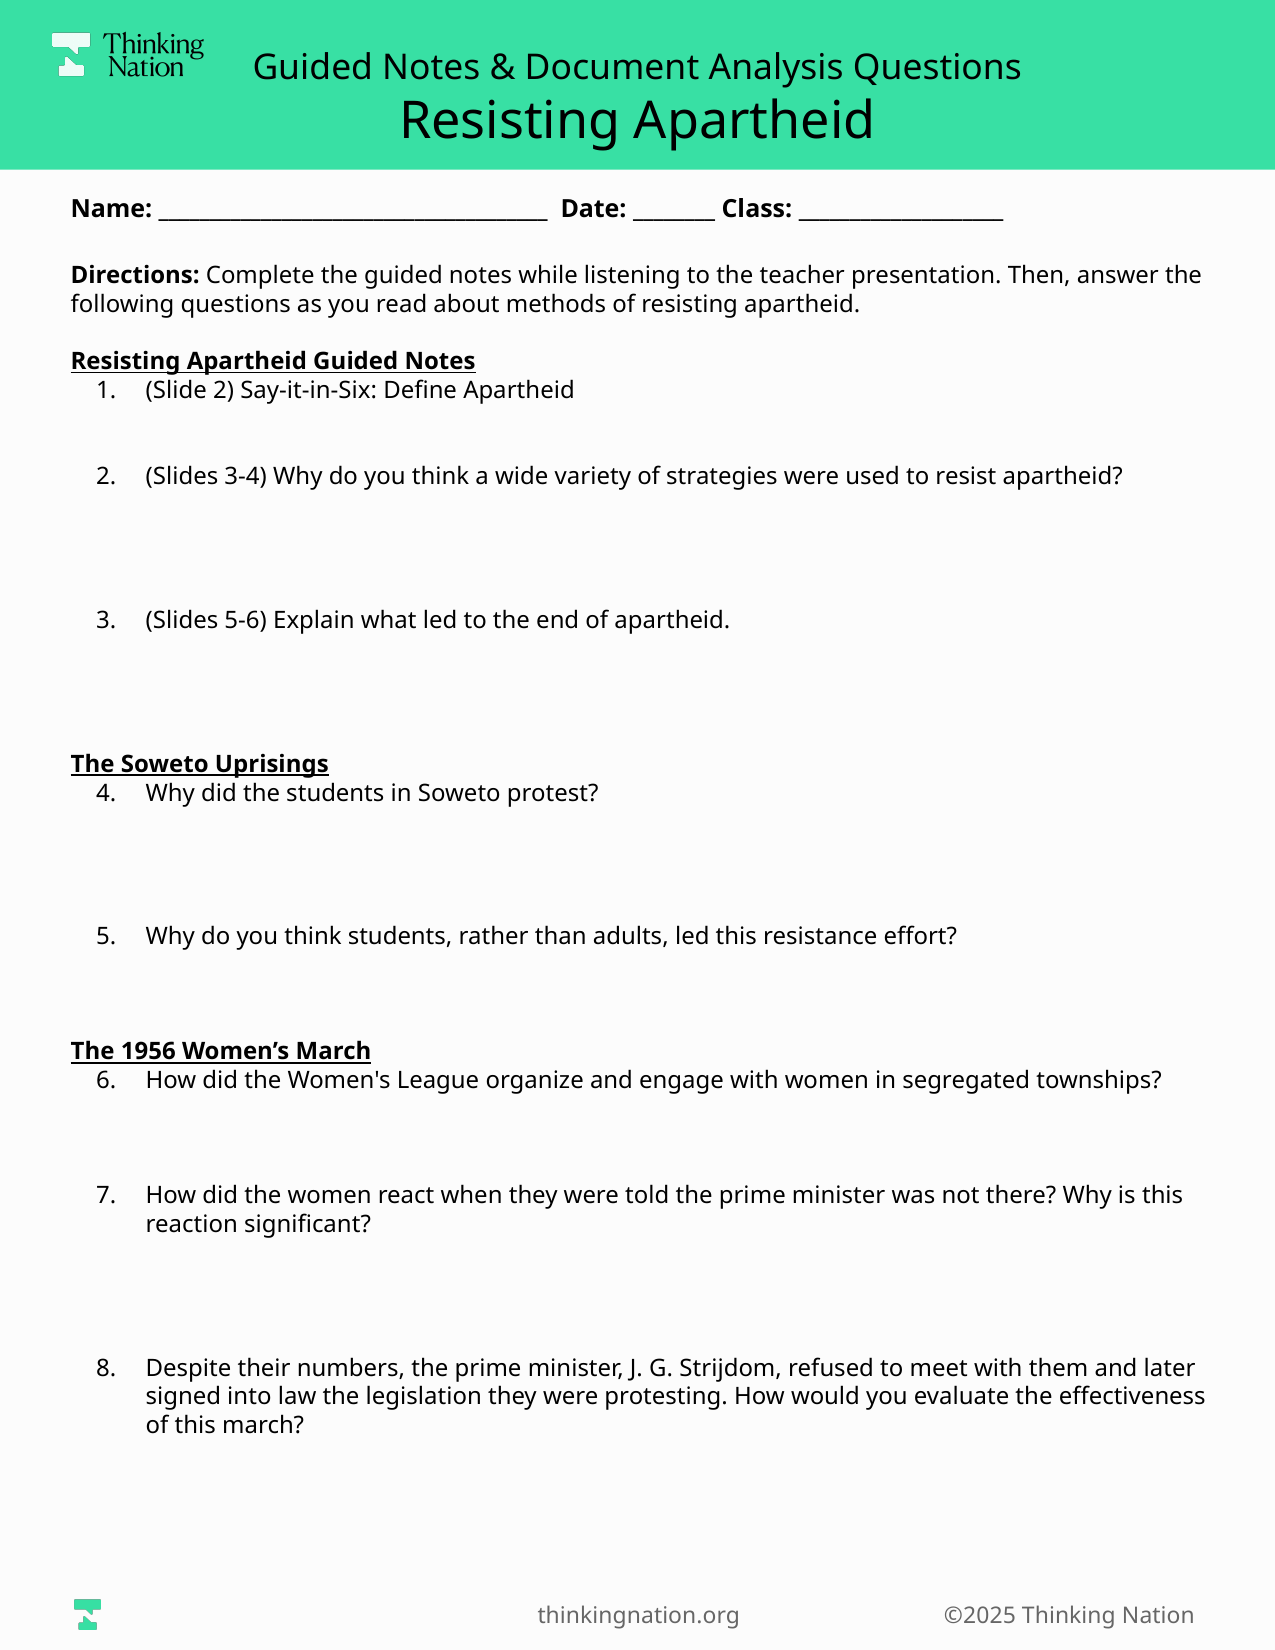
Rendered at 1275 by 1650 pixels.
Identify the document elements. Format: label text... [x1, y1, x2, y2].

text_box Guided Notes & Document Analysis Questions Resisting Apartheid [0, 0, 1275, 170]
picture [35, 17, 210, 91]
text_box ©2025 Thinking Nation [909, 1584, 1211, 1636]
picture [65, 1592, 109, 1636]
text_box Directions: Complete the guided notes while listening to the teacher presentation. Then, answer the following questions as you read about methods of resisting apartheid. Resisting Apartheid Guided Notes (Slide 2) Say-it-in-Six: Define Apartheid (Slides 3-4) Why do you think a wide variety of strategies were used to resist apartheid? (Slides 5-6) Explain what led to the end of apartheid. The Soweto Uprisings Why did the students in Soweto protest? Why do you think students, rather than adults, led this resistance effort? The 1956 Women’s March How did the Women's League organize and engage with women in segregated townships? How did the women react when they were told the prime minister was not there? Why is this reaction significant? Despite their numbers, the prime minister, J. G. Strijdom, refused to meet with them and later signed into law the legislation they were protesting. How would you evaluate the effectiveness of this march? [55, 244, 1223, 1572]
text_box Name: ______________________________________ Date: ________ Class: ____________________ [55, 177, 1223, 237]
text_box thinkingnation.org [488, 1584, 790, 1636]
